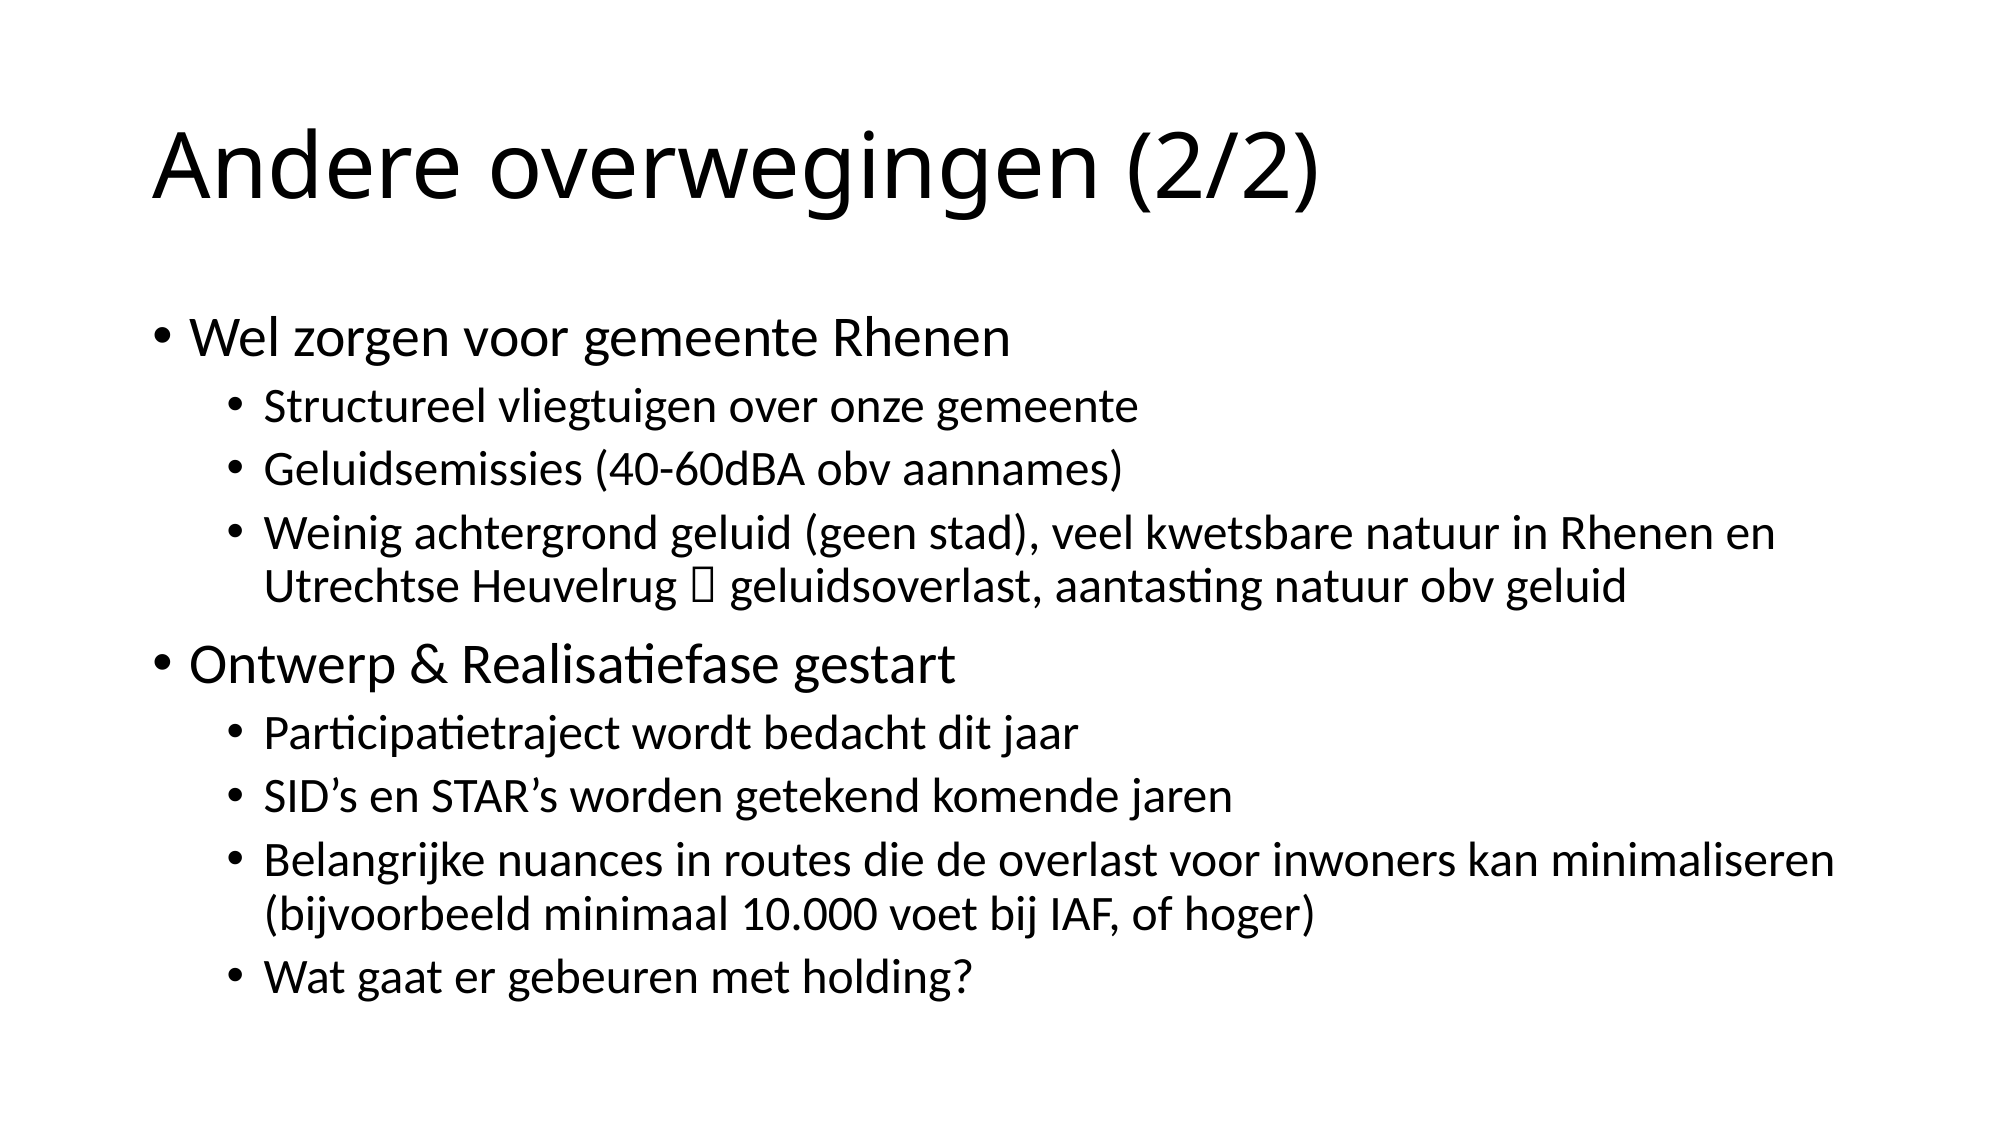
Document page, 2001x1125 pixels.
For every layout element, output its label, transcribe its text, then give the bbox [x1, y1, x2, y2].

title Andere overwegingen (2/2) [137, 59, 1863, 278]
list Wel zorgen voor gemeente Rhenen Structureel vliegtuigen over onze gemeente Geluidsemissies (40-60dBA obv aannames) Weinig achtergrond geluid (geen stad), veel kwetsbare natuur in Rhenen en Utrechtse Heuvelrug  geluidsoverlast, aantasting natuur obv geluid Ontwerp & Realisatiefase gestart Participatietraject wordt bedacht dit jaar SID’s en STAR’s worden getekend komende jaren Belangrijke nuances in routes die de overlast voor inwoners kan minimaliseren (bijvoorbeeld minimaal 10.000 voet bij IAF, of hoger) Wat gaat er gebeuren met holding? [137, 299, 1863, 1014]
